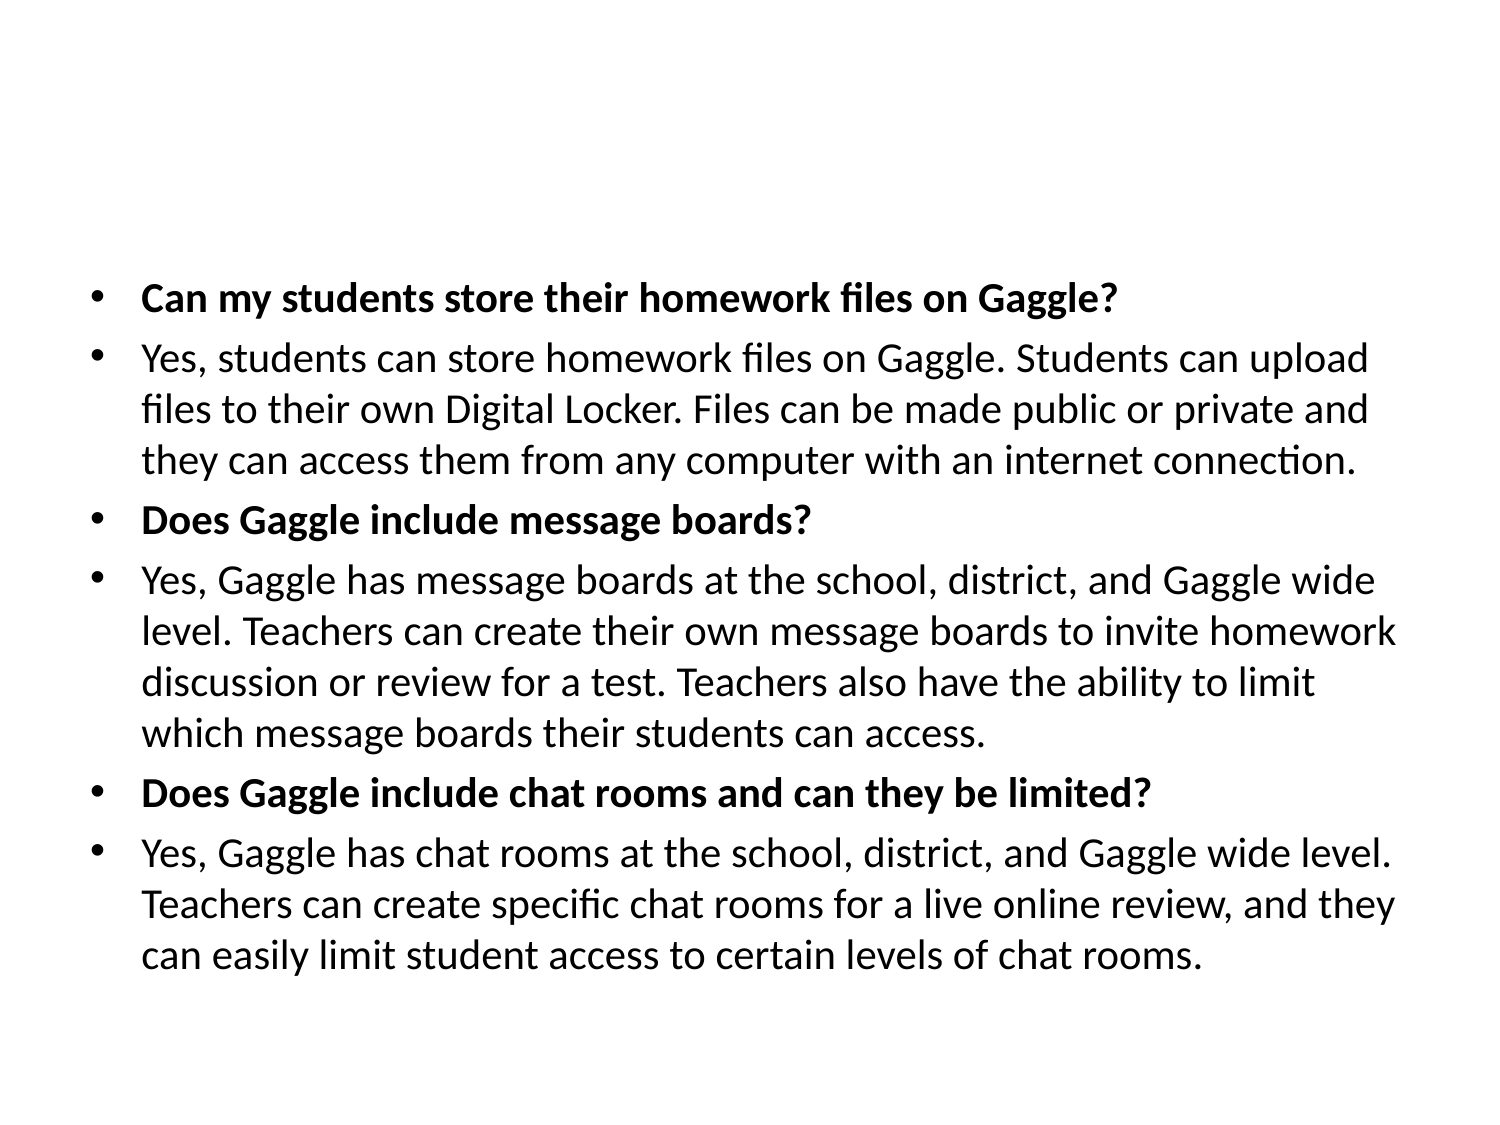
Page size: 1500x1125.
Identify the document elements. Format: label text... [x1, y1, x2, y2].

list Can my students store their homework files on Gaggle? Yes, students can store homework files on Gaggle. Students can upload files to their own Digital Locker. Files can be made public or private and they can access them from any computer with an internet connection. Does Gaggle include message boards? Yes, Gaggle has message boards at the school, district, and Gaggle wide level. Teachers can create their own message boards to invite homework discussion or review for a test. Teachers also have the ability to limit which message boards their students can access. Does Gaggle include chat rooms and can they be limited? Yes, Gaggle has chat rooms at the school, district, and Gaggle wide level. Teachers can create specific chat rooms for a live online review, and they can easily limit student access to certain levels of chat rooms. [75, 262, 1425, 1005]
